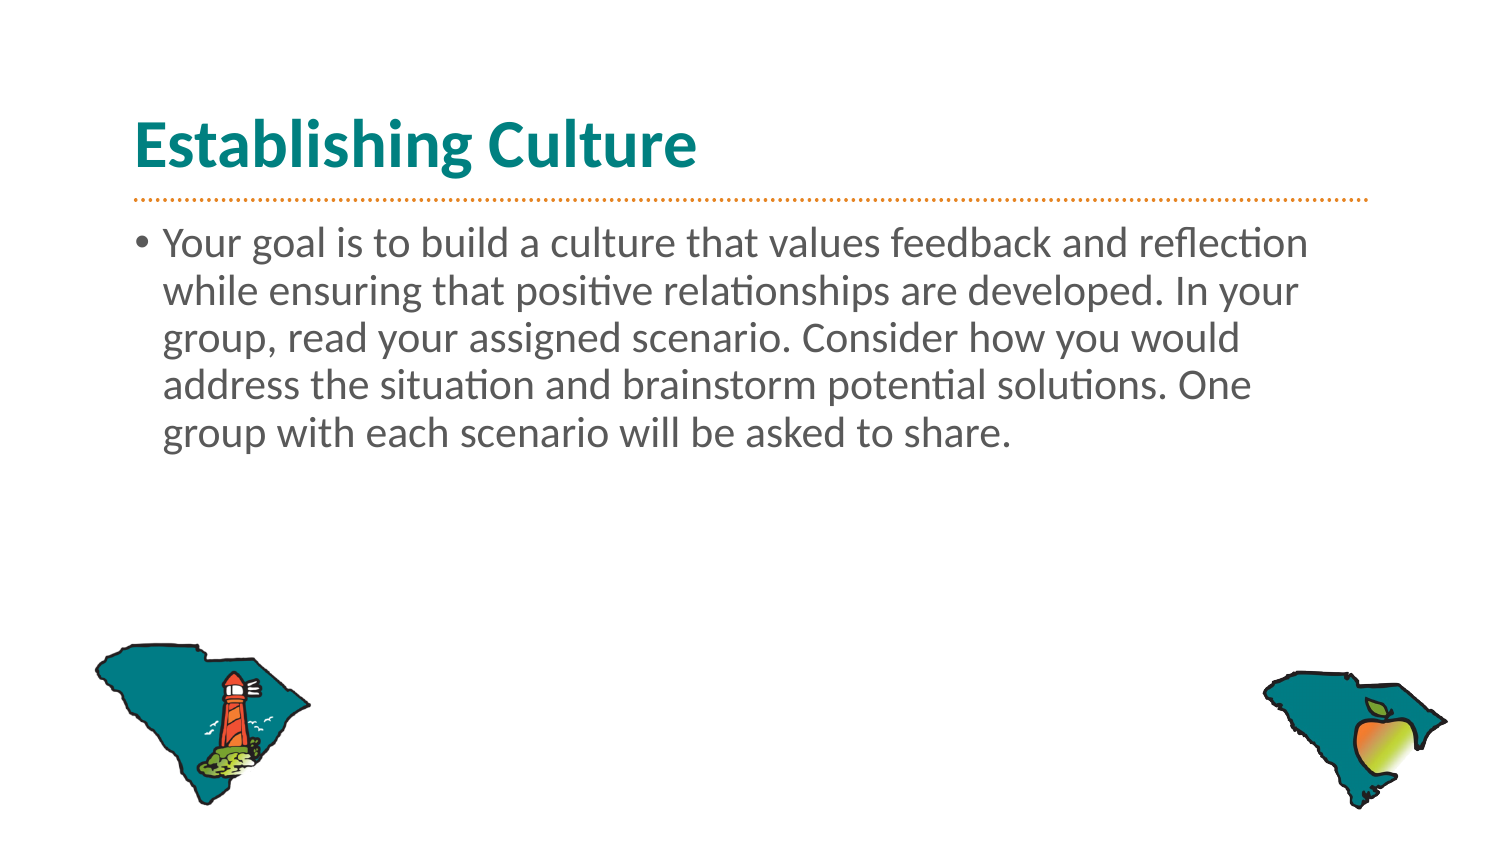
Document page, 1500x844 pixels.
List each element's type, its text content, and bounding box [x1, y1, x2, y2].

picture [82, 602, 323, 843]
picture [1251, 628, 1459, 836]
title Establishing Culture [134, 24, 1366, 182]
list Your goal is to build a culture that values feedback and reflection while ensuring that positive relationships are developed. In your group, read your assigned scenario. Consider how you would address the situation and brainstorm potential solutions. One group with each scenario will be asked to share. [134, 220, 1366, 746]
